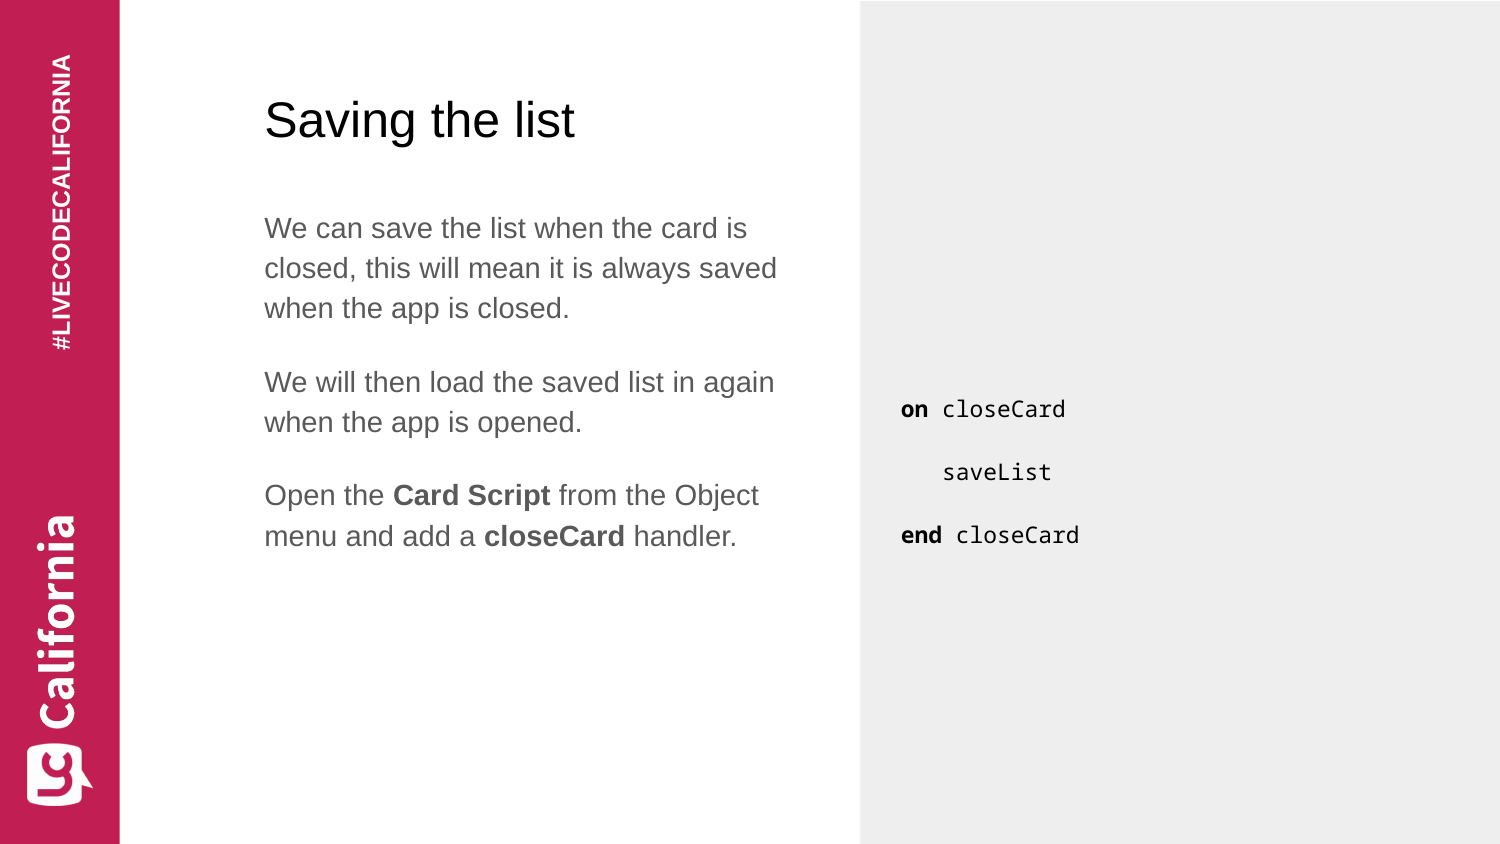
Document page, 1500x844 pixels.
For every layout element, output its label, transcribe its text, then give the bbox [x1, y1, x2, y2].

list on closeCard saveList end closeCard [885, 189, 1449, 750]
picture [0, 0, 120, 844]
list We can save the list when the card is closed, this will mean it is always saved when the app is closed. We will then load the saved list in again when the app is opened. Open the Card Script from the Object menu and add a closeCard handler. [249, 189, 813, 750]
text_box [860, 1, 1500, 844]
title Saving the list [249, 72, 1417, 167]
